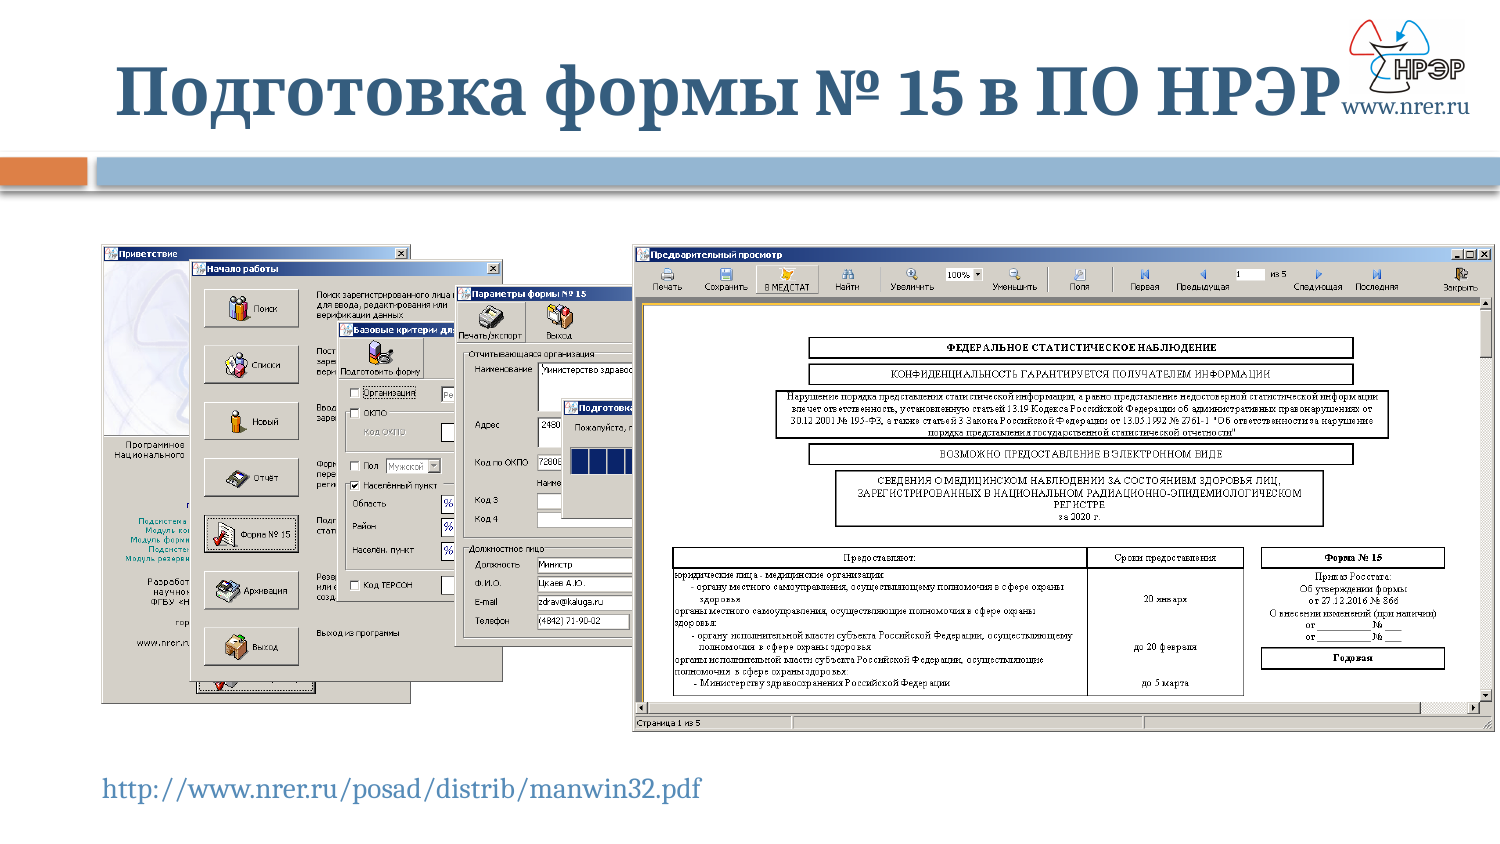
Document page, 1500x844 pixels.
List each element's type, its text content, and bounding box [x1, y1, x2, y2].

text_box http://www.nrer.ru/posad/distrib/manwin32.pdf [88, 762, 963, 812]
title Подготовка формы № 15 в ПО НРЭР [100, 27, 1500, 151]
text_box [1328, 19, 1495, 127]
picture [101, 244, 1495, 732]
